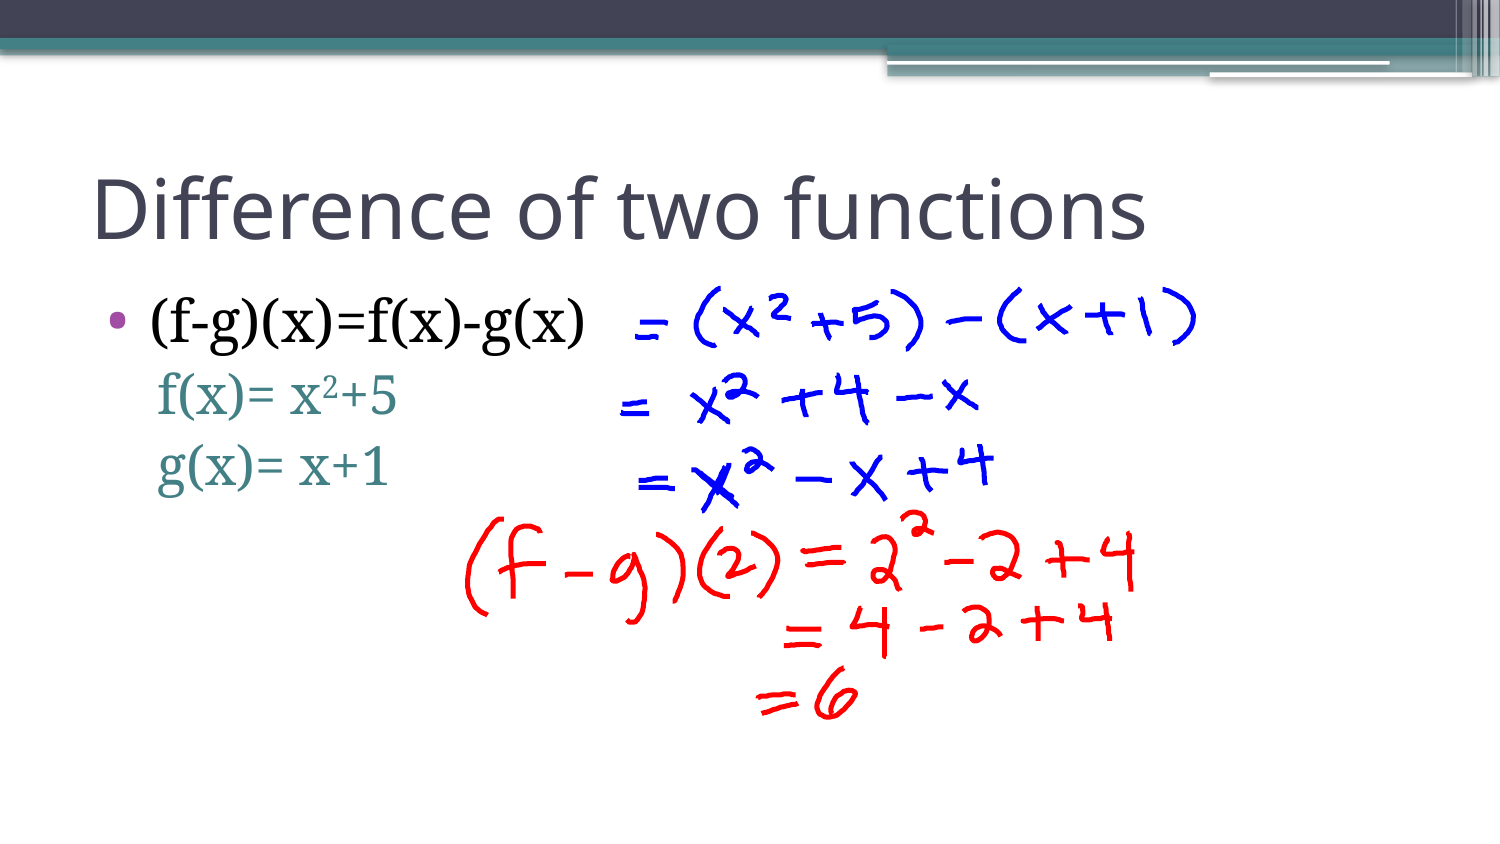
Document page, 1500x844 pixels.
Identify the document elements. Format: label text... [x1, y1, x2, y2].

text_box [958, 393, 979, 409]
text_box [801, 398, 807, 418]
text_box [698, 388, 716, 424]
text_box [708, 407, 731, 423]
text_box [855, 374, 869, 424]
text_box [896, 395, 933, 400]
text_box [781, 391, 823, 402]
text_box [638, 477, 668, 482]
text_box [947, 318, 982, 324]
text_box [1036, 305, 1072, 330]
text_box [890, 290, 922, 350]
title Difference of two functions [74, 140, 1426, 273]
text_box [819, 312, 832, 340]
text_box [860, 387, 869, 394]
text_box [735, 307, 753, 335]
text_box [723, 374, 759, 398]
text_box [978, 444, 987, 486]
text_box [695, 287, 721, 347]
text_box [467, 511, 1135, 718]
text_box [998, 287, 1027, 342]
text_box [723, 308, 742, 324]
text_box [835, 374, 858, 394]
text_box [942, 380, 958, 395]
text_box [851, 461, 866, 478]
text_box [825, 321, 844, 325]
text_box [853, 301, 888, 339]
text_box [1101, 302, 1112, 336]
text_box [696, 470, 739, 507]
text_box [908, 469, 949, 475]
text_box [946, 381, 968, 410]
text_box [720, 488, 734, 499]
text_box [1162, 288, 1195, 345]
text_box [923, 474, 933, 492]
text_box [690, 393, 707, 407]
text_box [715, 466, 727, 487]
text_box [638, 486, 675, 490]
text_box [718, 462, 730, 489]
text_box [743, 448, 774, 473]
list (f-g)(x)=f(x)-g(x) f(x)= x2+5 g(x)= x+1 [74, 276, 1426, 809]
text_box [702, 488, 716, 509]
text_box [852, 456, 883, 496]
text_box [691, 469, 701, 477]
text_box [639, 321, 669, 325]
text_box [958, 449, 981, 464]
text_box [812, 322, 823, 326]
text_box [743, 323, 760, 336]
text_box [920, 457, 926, 470]
text_box [621, 411, 650, 415]
text_box [795, 478, 832, 482]
text_box [768, 294, 792, 320]
text_box [1139, 297, 1151, 335]
text_box [983, 455, 994, 460]
text_box [867, 478, 887, 501]
text_box [622, 401, 647, 405]
text_box [1050, 319, 1067, 335]
text_box [1038, 304, 1051, 319]
text_box [635, 335, 659, 339]
